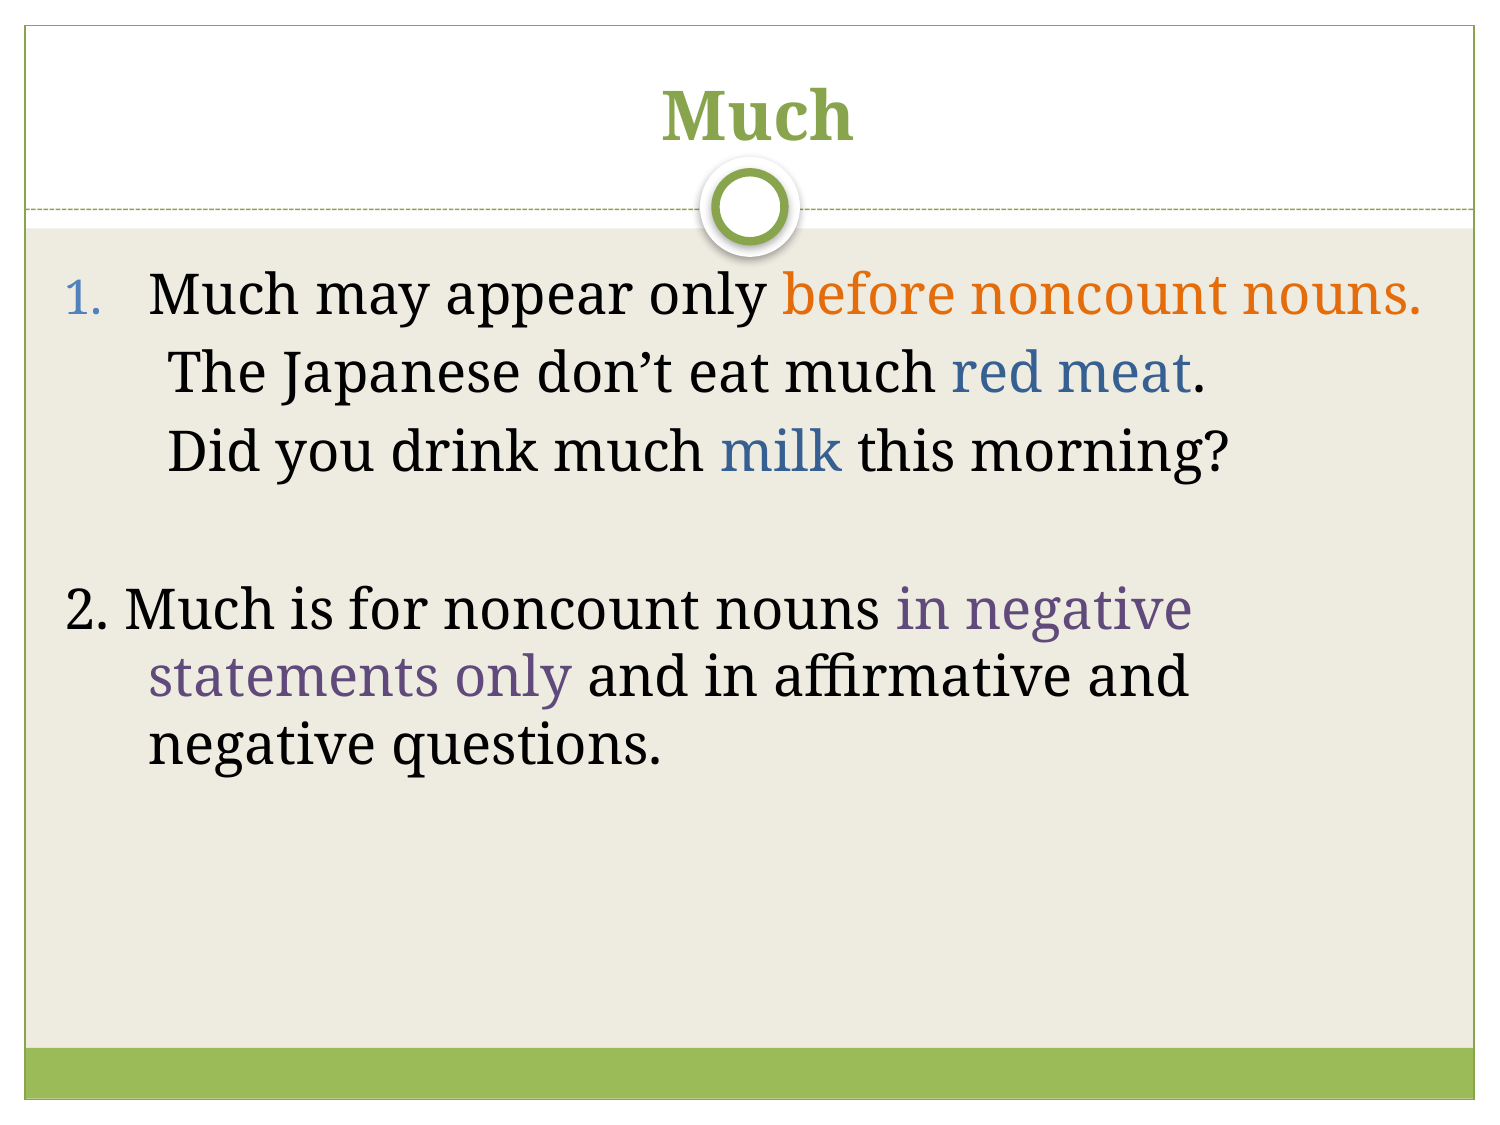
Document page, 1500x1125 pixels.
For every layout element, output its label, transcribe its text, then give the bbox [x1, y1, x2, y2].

list Much may appear only before noncount nouns. The Japanese don’t eat much red meat. Did you drink much milk this morning? 2. Much is for noncount nouns in negative statements only and in affirmative and negative questions. [49, 250, 1445, 1001]
title Much [49, 37, 1450, 162]
